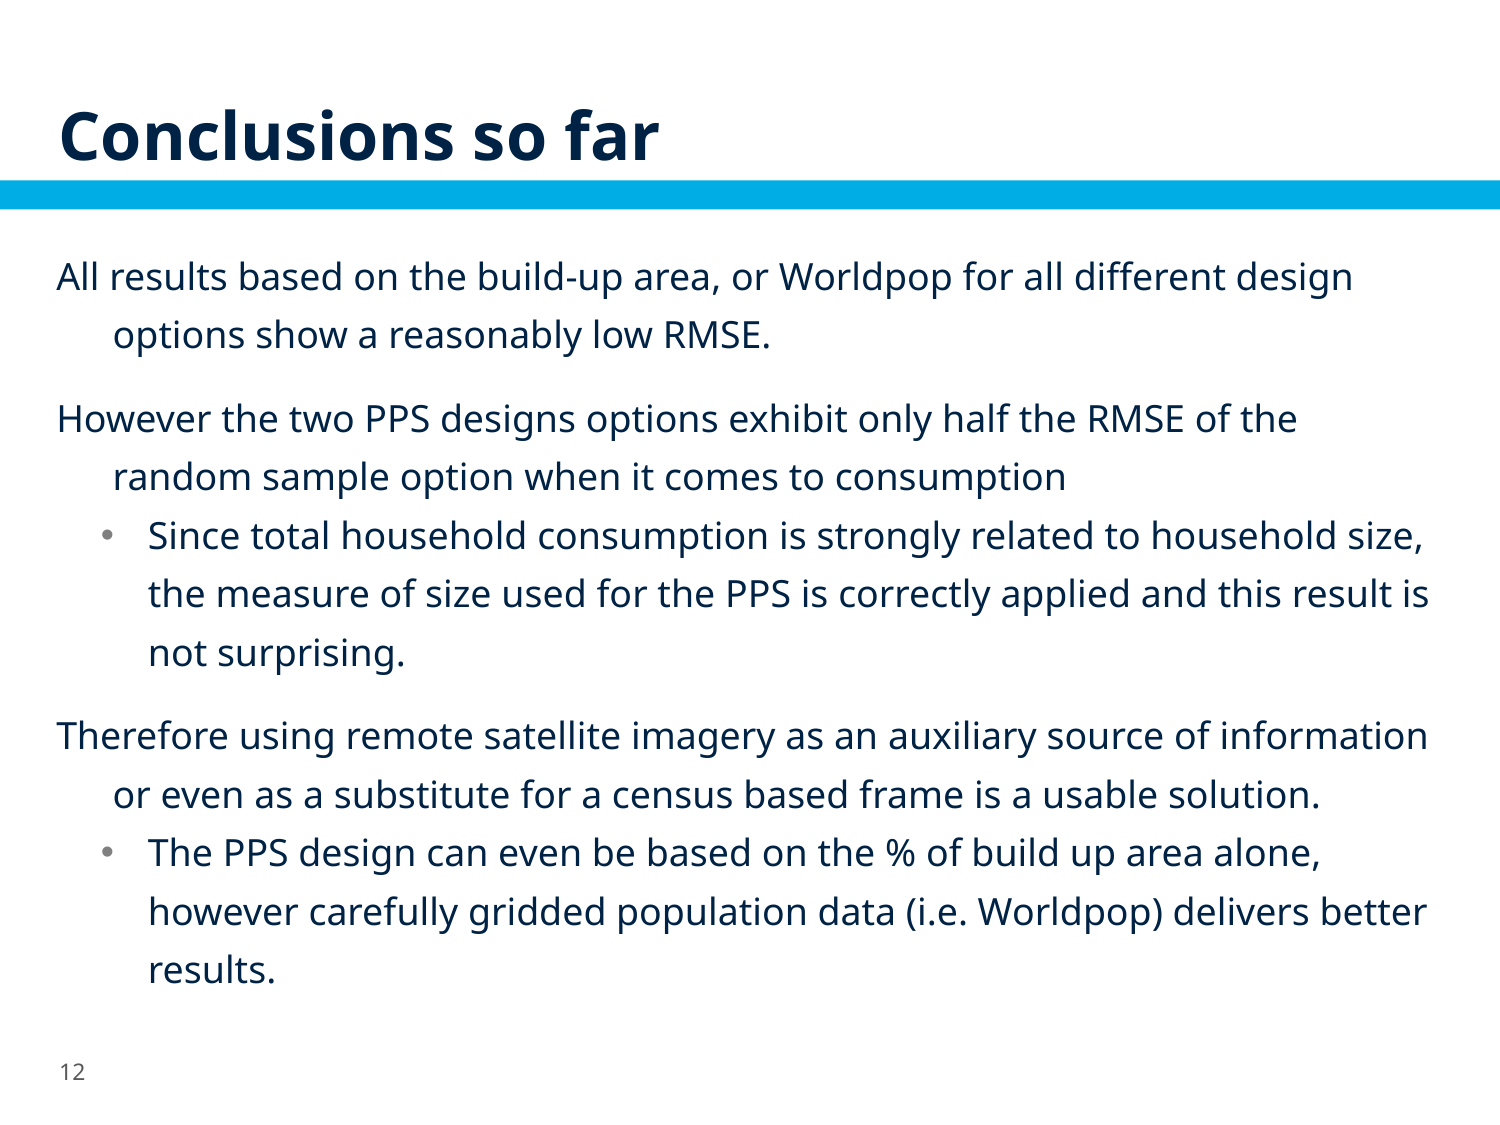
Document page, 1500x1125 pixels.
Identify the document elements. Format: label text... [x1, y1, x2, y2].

slide_number 11 [59, 1042, 112, 1103]
list All results based on the build-up area, or Worldpop for all different design options show a reasonably low RMSE. However the two PPS designs options exhibit only half the RMSE of the random sample option when it comes to consumption Since total household consumption is strongly related to household size, the measure of size used for the PPS is correctly applied and this result is not surprising. Therefore using remote satellite imagery as an auxiliary source of information or even as a substitute for a census based frame is a usable solution. The PPS design can even be based on the % of build up area alone, however carefully gridded population data (i.e. Worldpop) delivers better results. [56, 239, 1442, 995]
title Conclusions so far [58, 49, 1447, 174]
